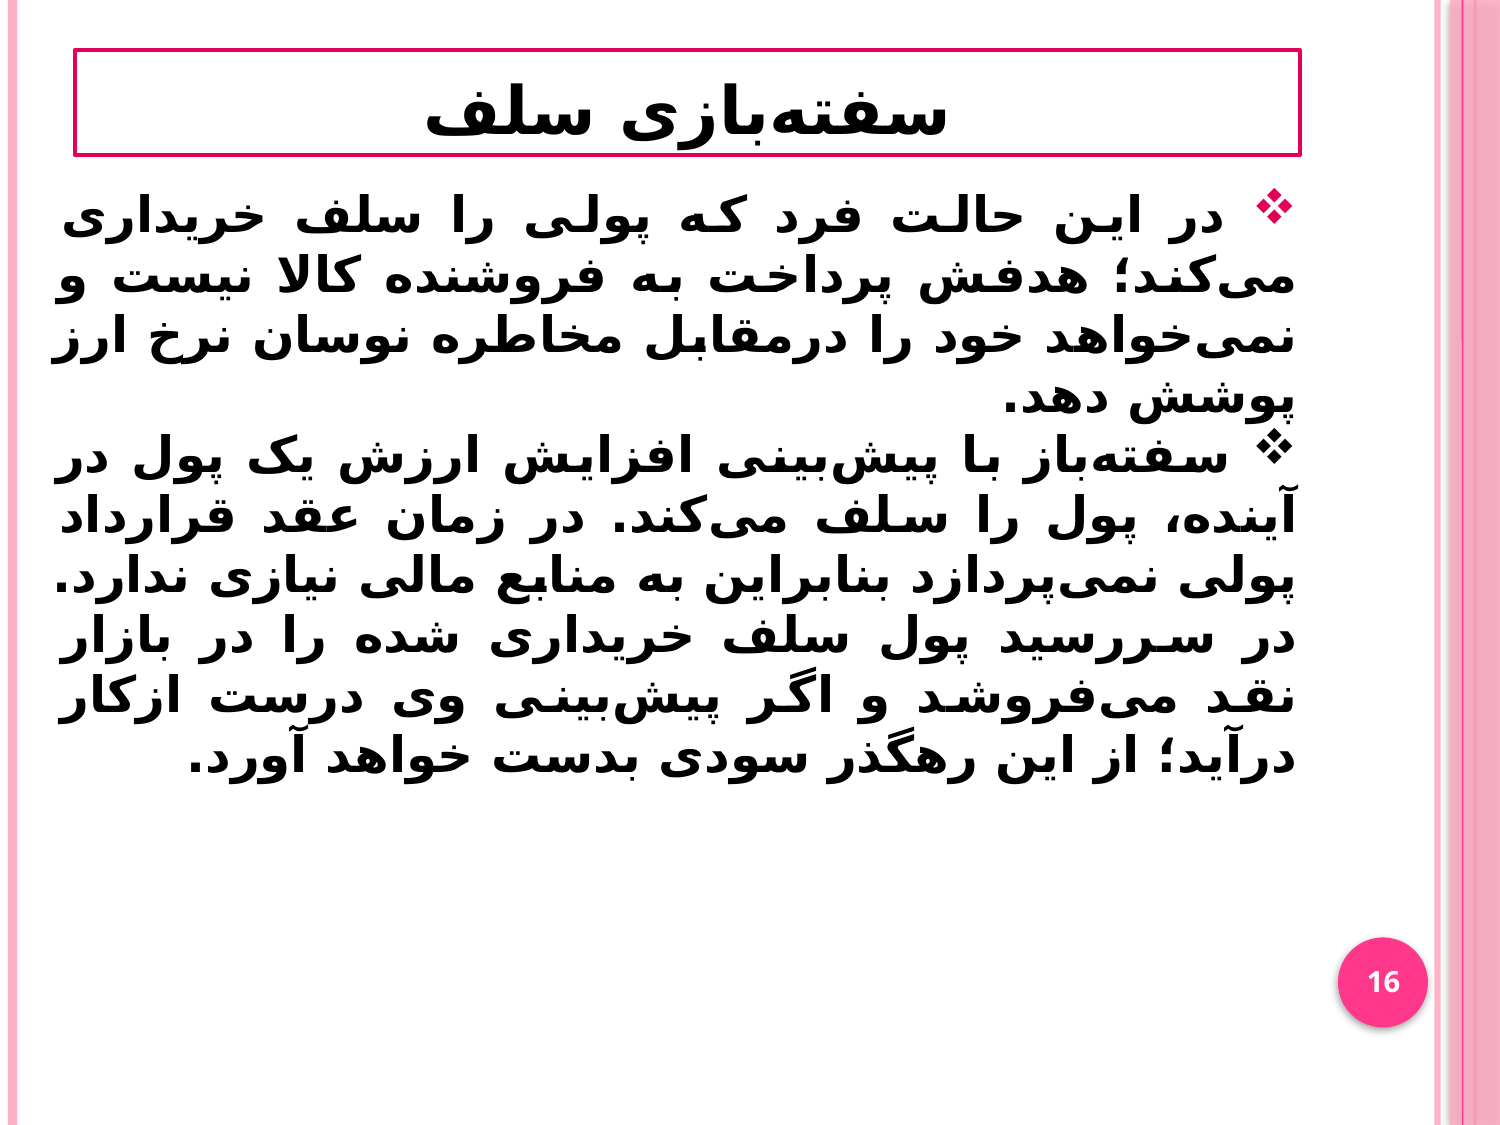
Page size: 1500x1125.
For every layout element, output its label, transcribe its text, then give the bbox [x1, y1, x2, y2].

slide_number 16 [1333, 940, 1434, 1027]
text_box در این حالت فرد که پولی را سلف خریداری می‌کند؛ هدفش پرداخت به فروشنده کالا نیست و نمی‌خواهد خود را درمقابل مخاطره نوسان نرخ ارز پوشش دهد. سفته‌باز با پیش‌بینی افزایش ارزش یک پول در آینده، پول را سلف می‌کند. در زمان عقد قرارداد پولی نمی‌پردازد بنابراین به منابع مالی نیازی ندارد. در سررسید پول سلف خریداری شده را در بازار نقد می‌فروشد و اگر پیش‌بینی وی درست ازکار درآید؛ از این رهگذر سودی بدست خواهد آورد. [37, 174, 1313, 1100]
text_box سفته‌بازی سلف [73, 48, 1302, 157]
